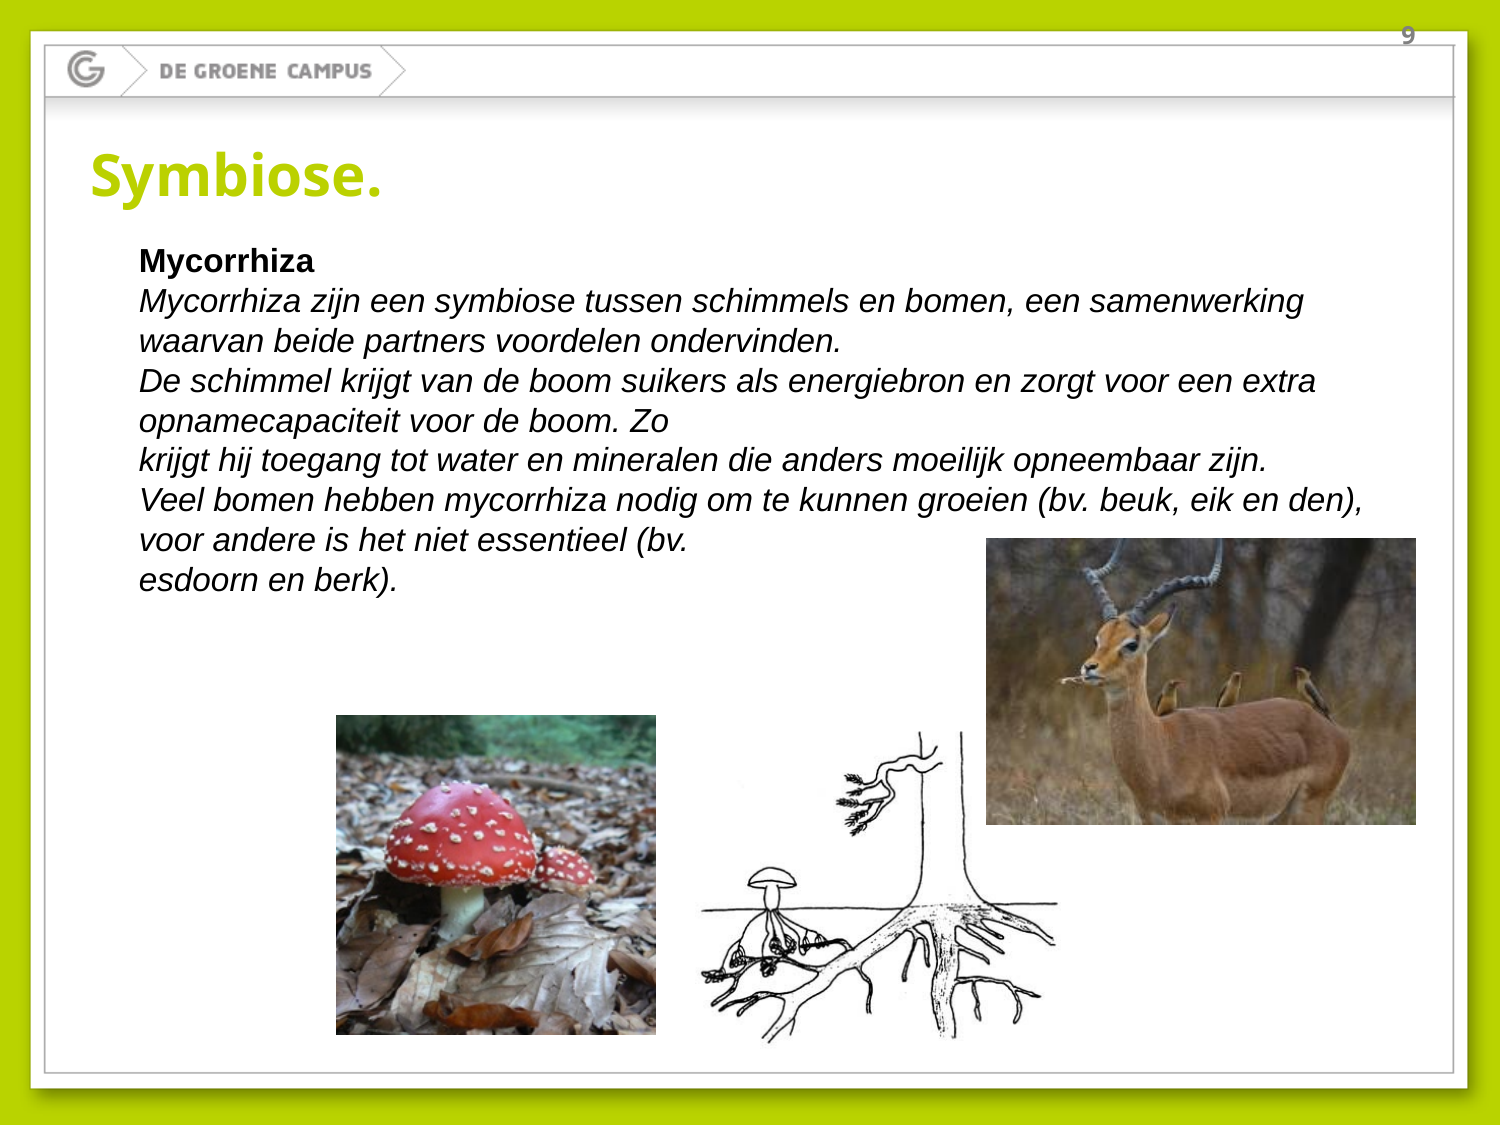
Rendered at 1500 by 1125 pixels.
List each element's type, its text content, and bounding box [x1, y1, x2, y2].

text_box Mycorrhiza Mycorrhiza zijn een symbiose tussen schimmels en bomen, een samenwerking waarvan beide partners voordelen ondervinden. De schimmel krijgt van de boom suikers als energiebron en zorgt voor een extra opnamecapaciteit voor de boom. Zo krijgt hij toegang tot water en mineralen die anders moeilijk opneembaar zijn. Veel bomen hebben mycorrhiza nodig om te kunnen groeien (bv. beuk, eik en den), voor andere is het niet essentieel (bv. esdoorn en berk). [123, 231, 1412, 606]
title Symbiose. [74, 79, 1351, 268]
slide_number 9 [1080, 11, 1431, 91]
picture [0, 0, 1500, 1125]
